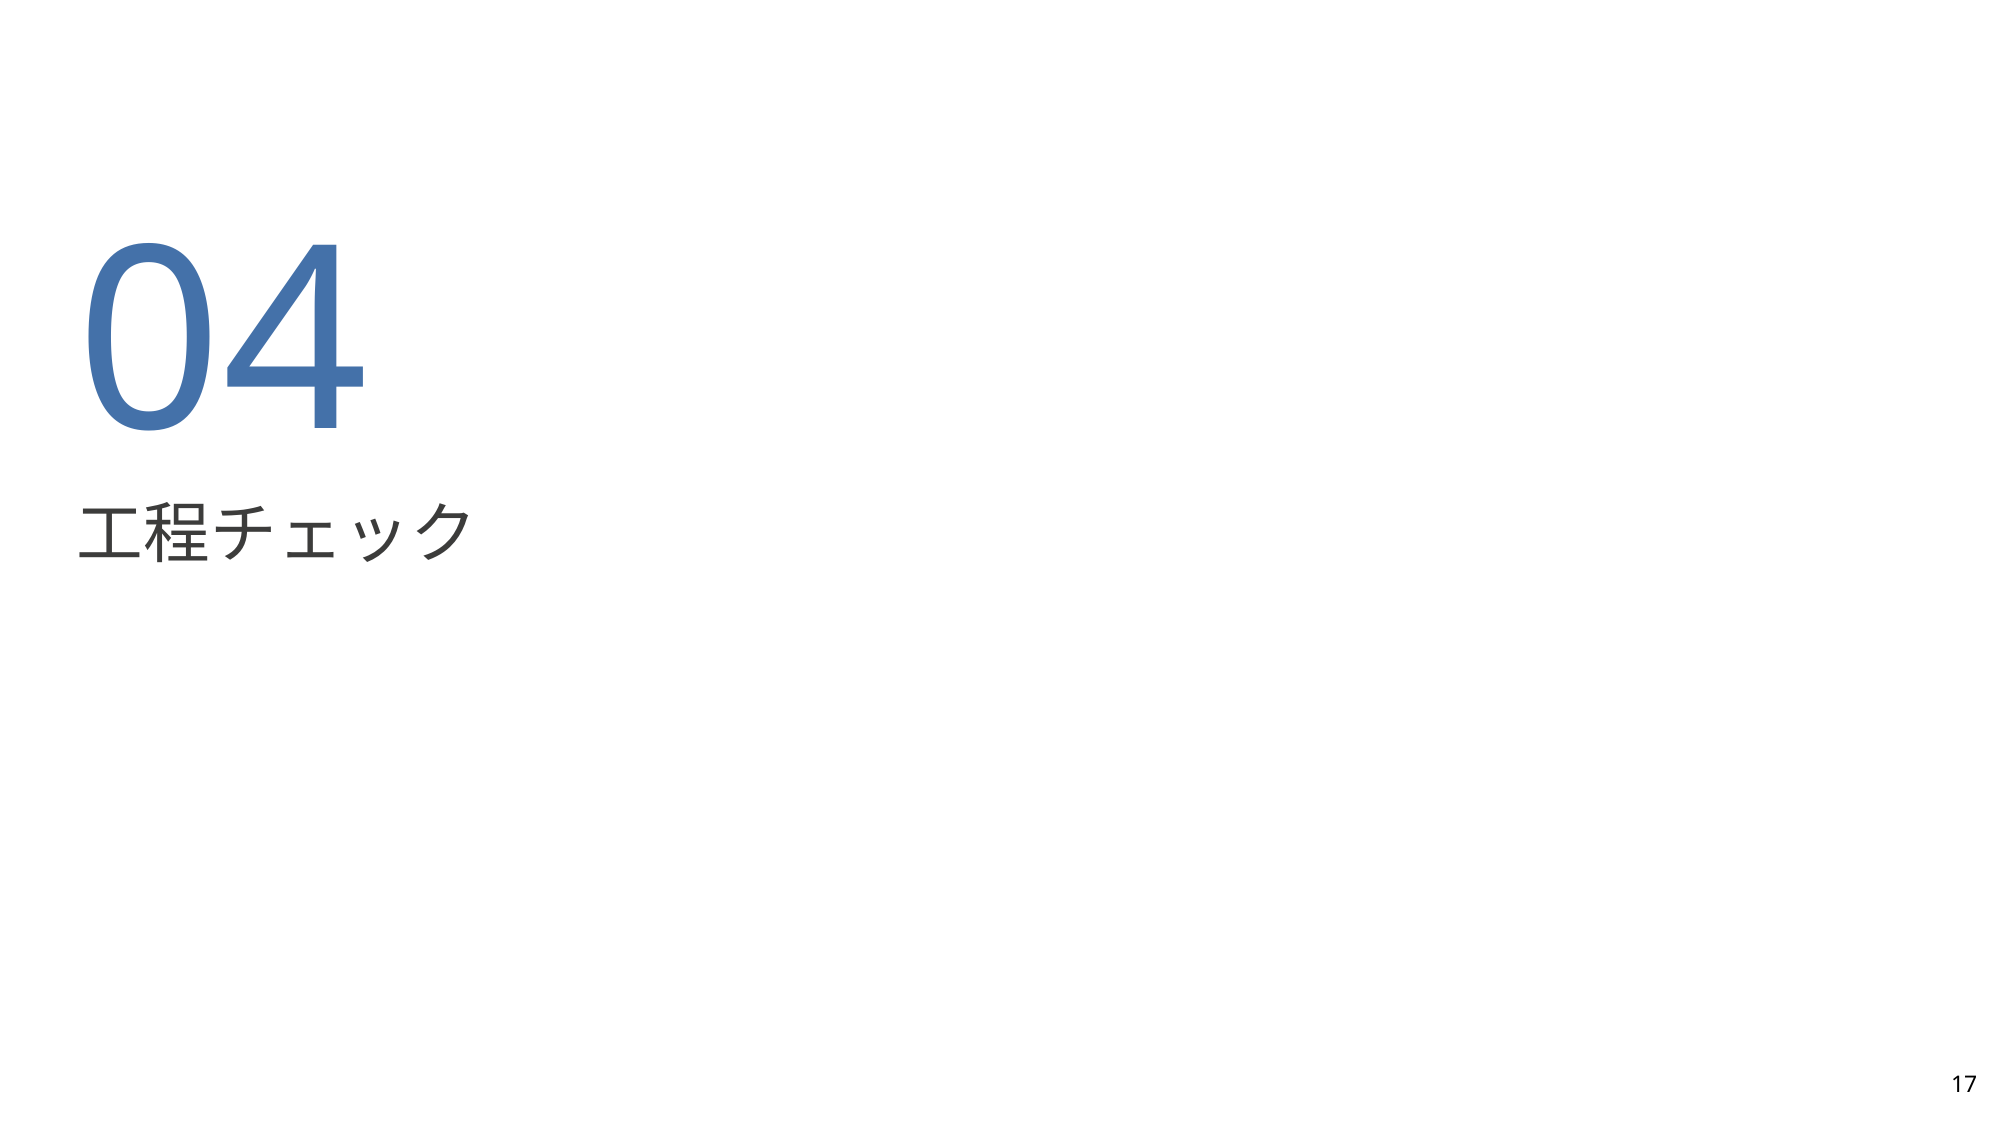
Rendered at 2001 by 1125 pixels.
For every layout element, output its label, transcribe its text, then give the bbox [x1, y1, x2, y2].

list 04 [0, 0, 542, 480]
title 工程チェック [76, 499, 974, 589]
